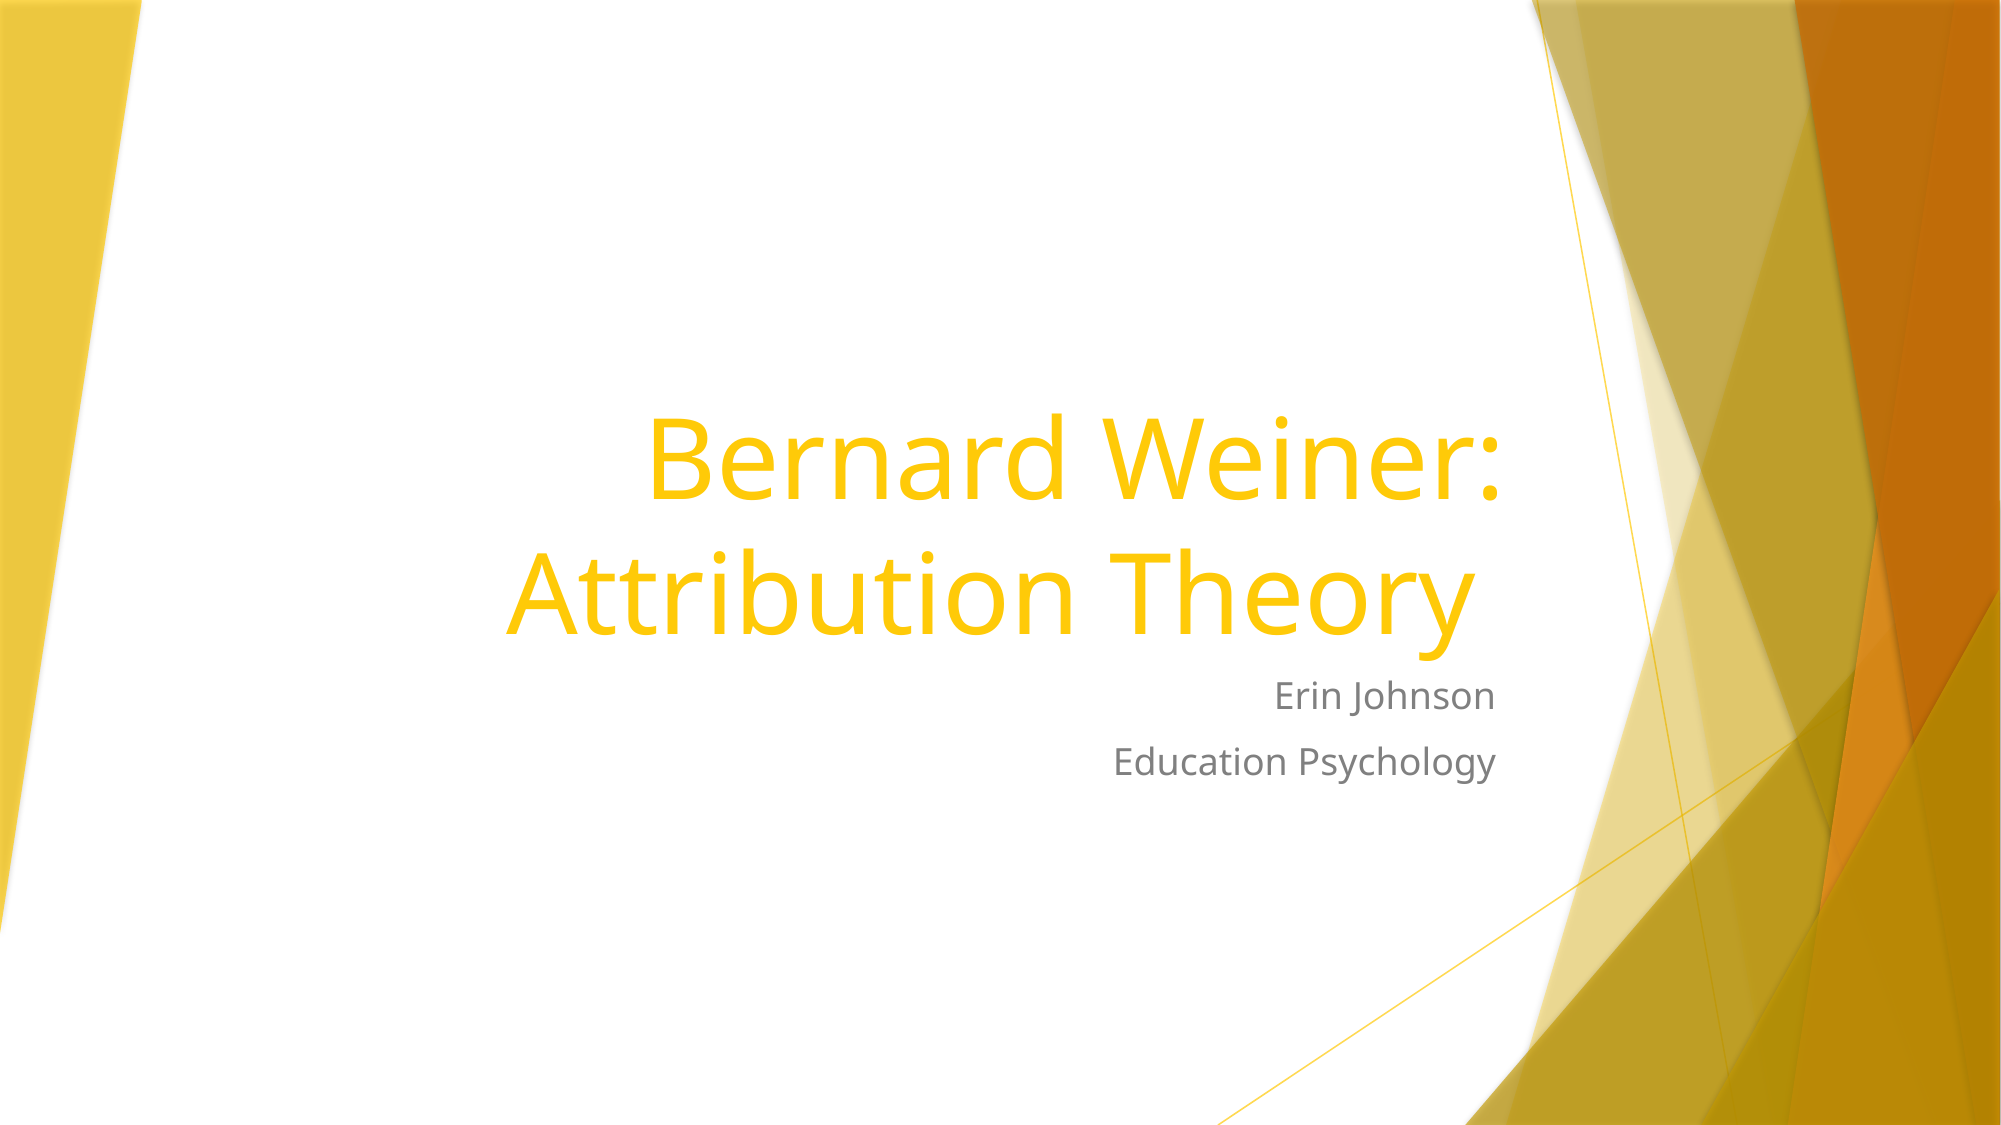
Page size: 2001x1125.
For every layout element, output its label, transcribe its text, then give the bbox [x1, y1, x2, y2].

subtitle Erin Johnson Education Psychology [247, 664, 1522, 845]
title Bernard Weiner: Attribution Theory [247, 394, 1522, 664]
